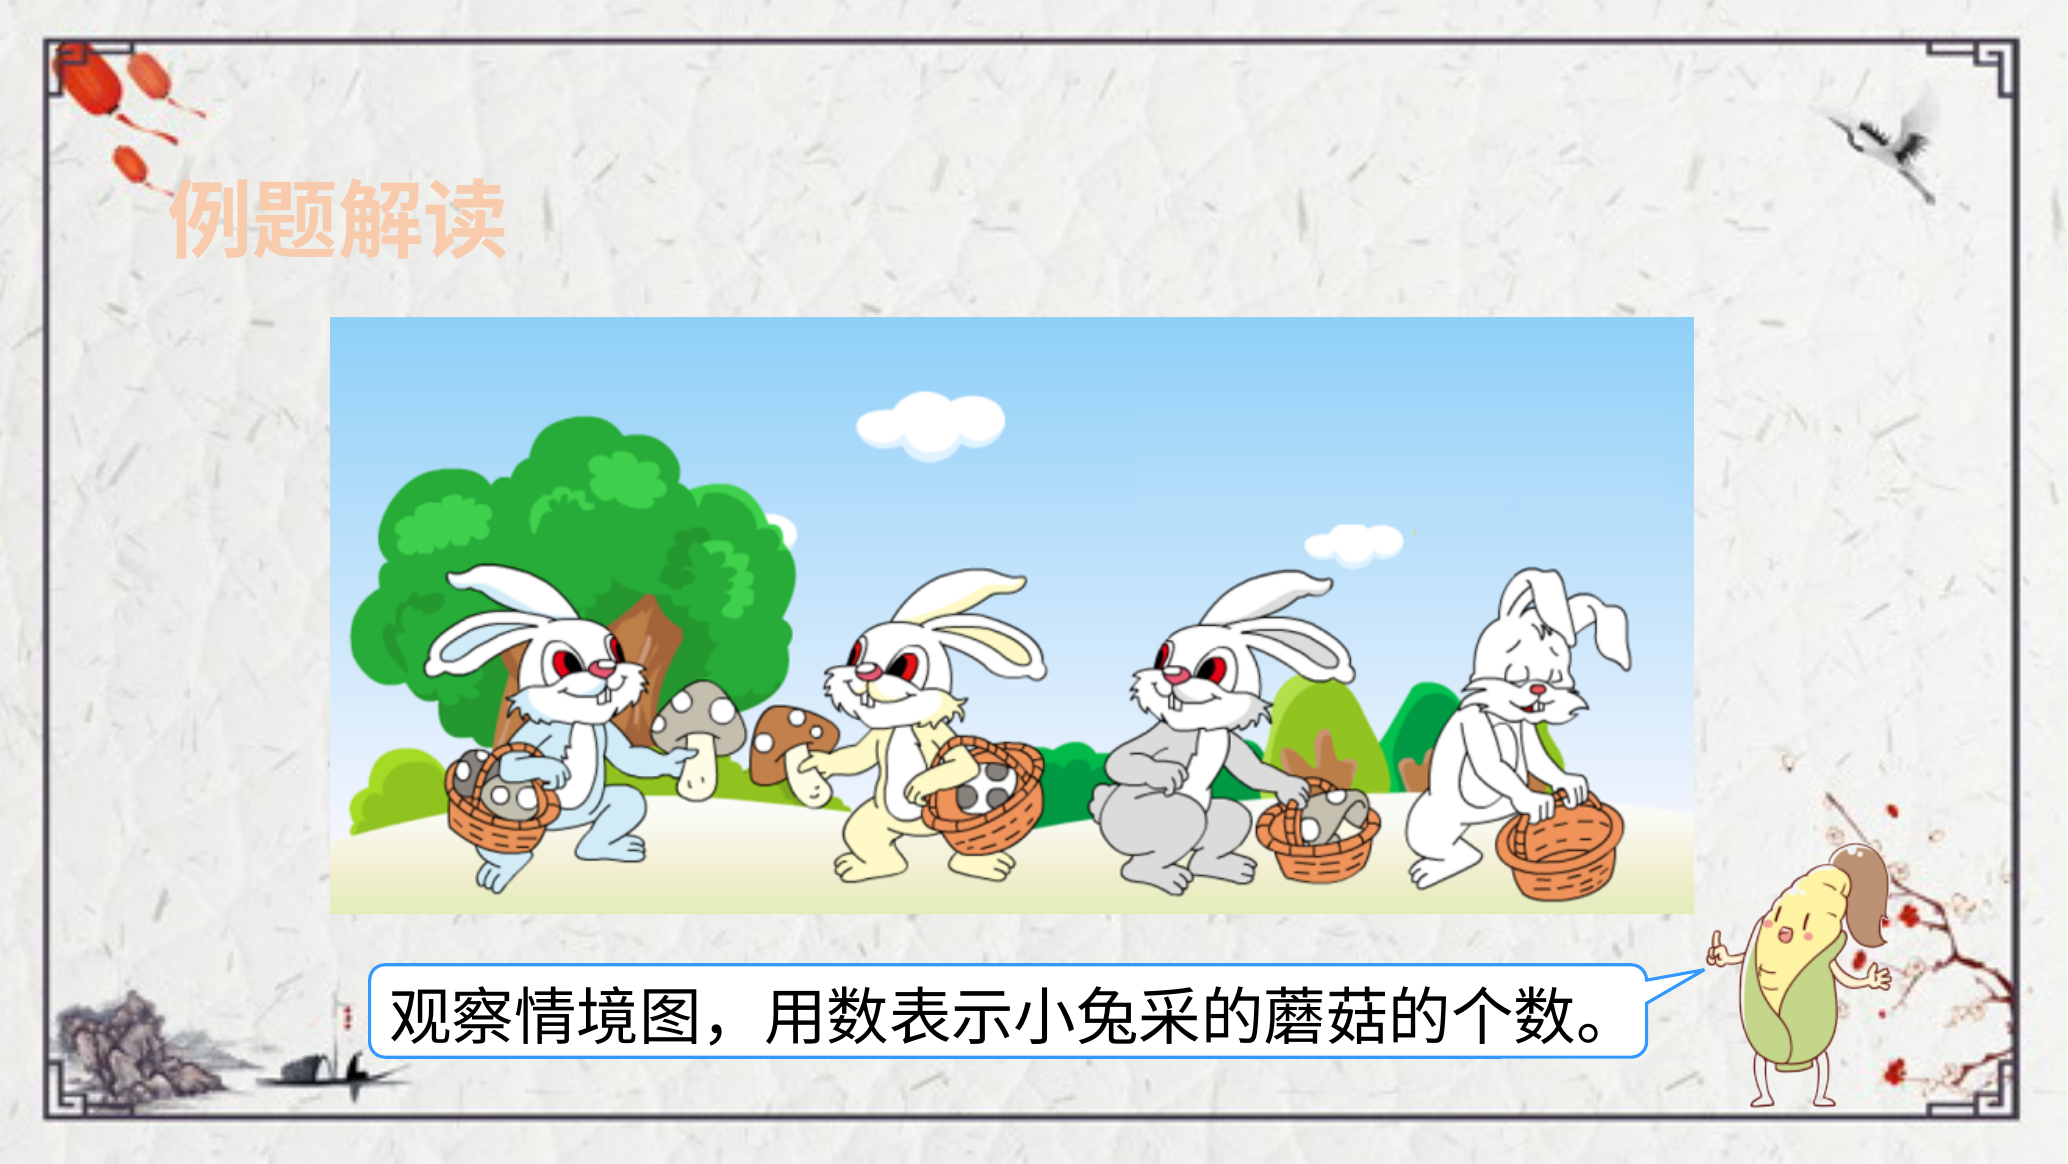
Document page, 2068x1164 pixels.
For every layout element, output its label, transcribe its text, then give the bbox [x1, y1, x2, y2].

text_box 观察情境图，用数表示小兔采的蘑菇的个数。 [369, 964, 1693, 1058]
picture [0, 0, 2068, 1164]
text_box 例题解读 [152, 158, 525, 277]
